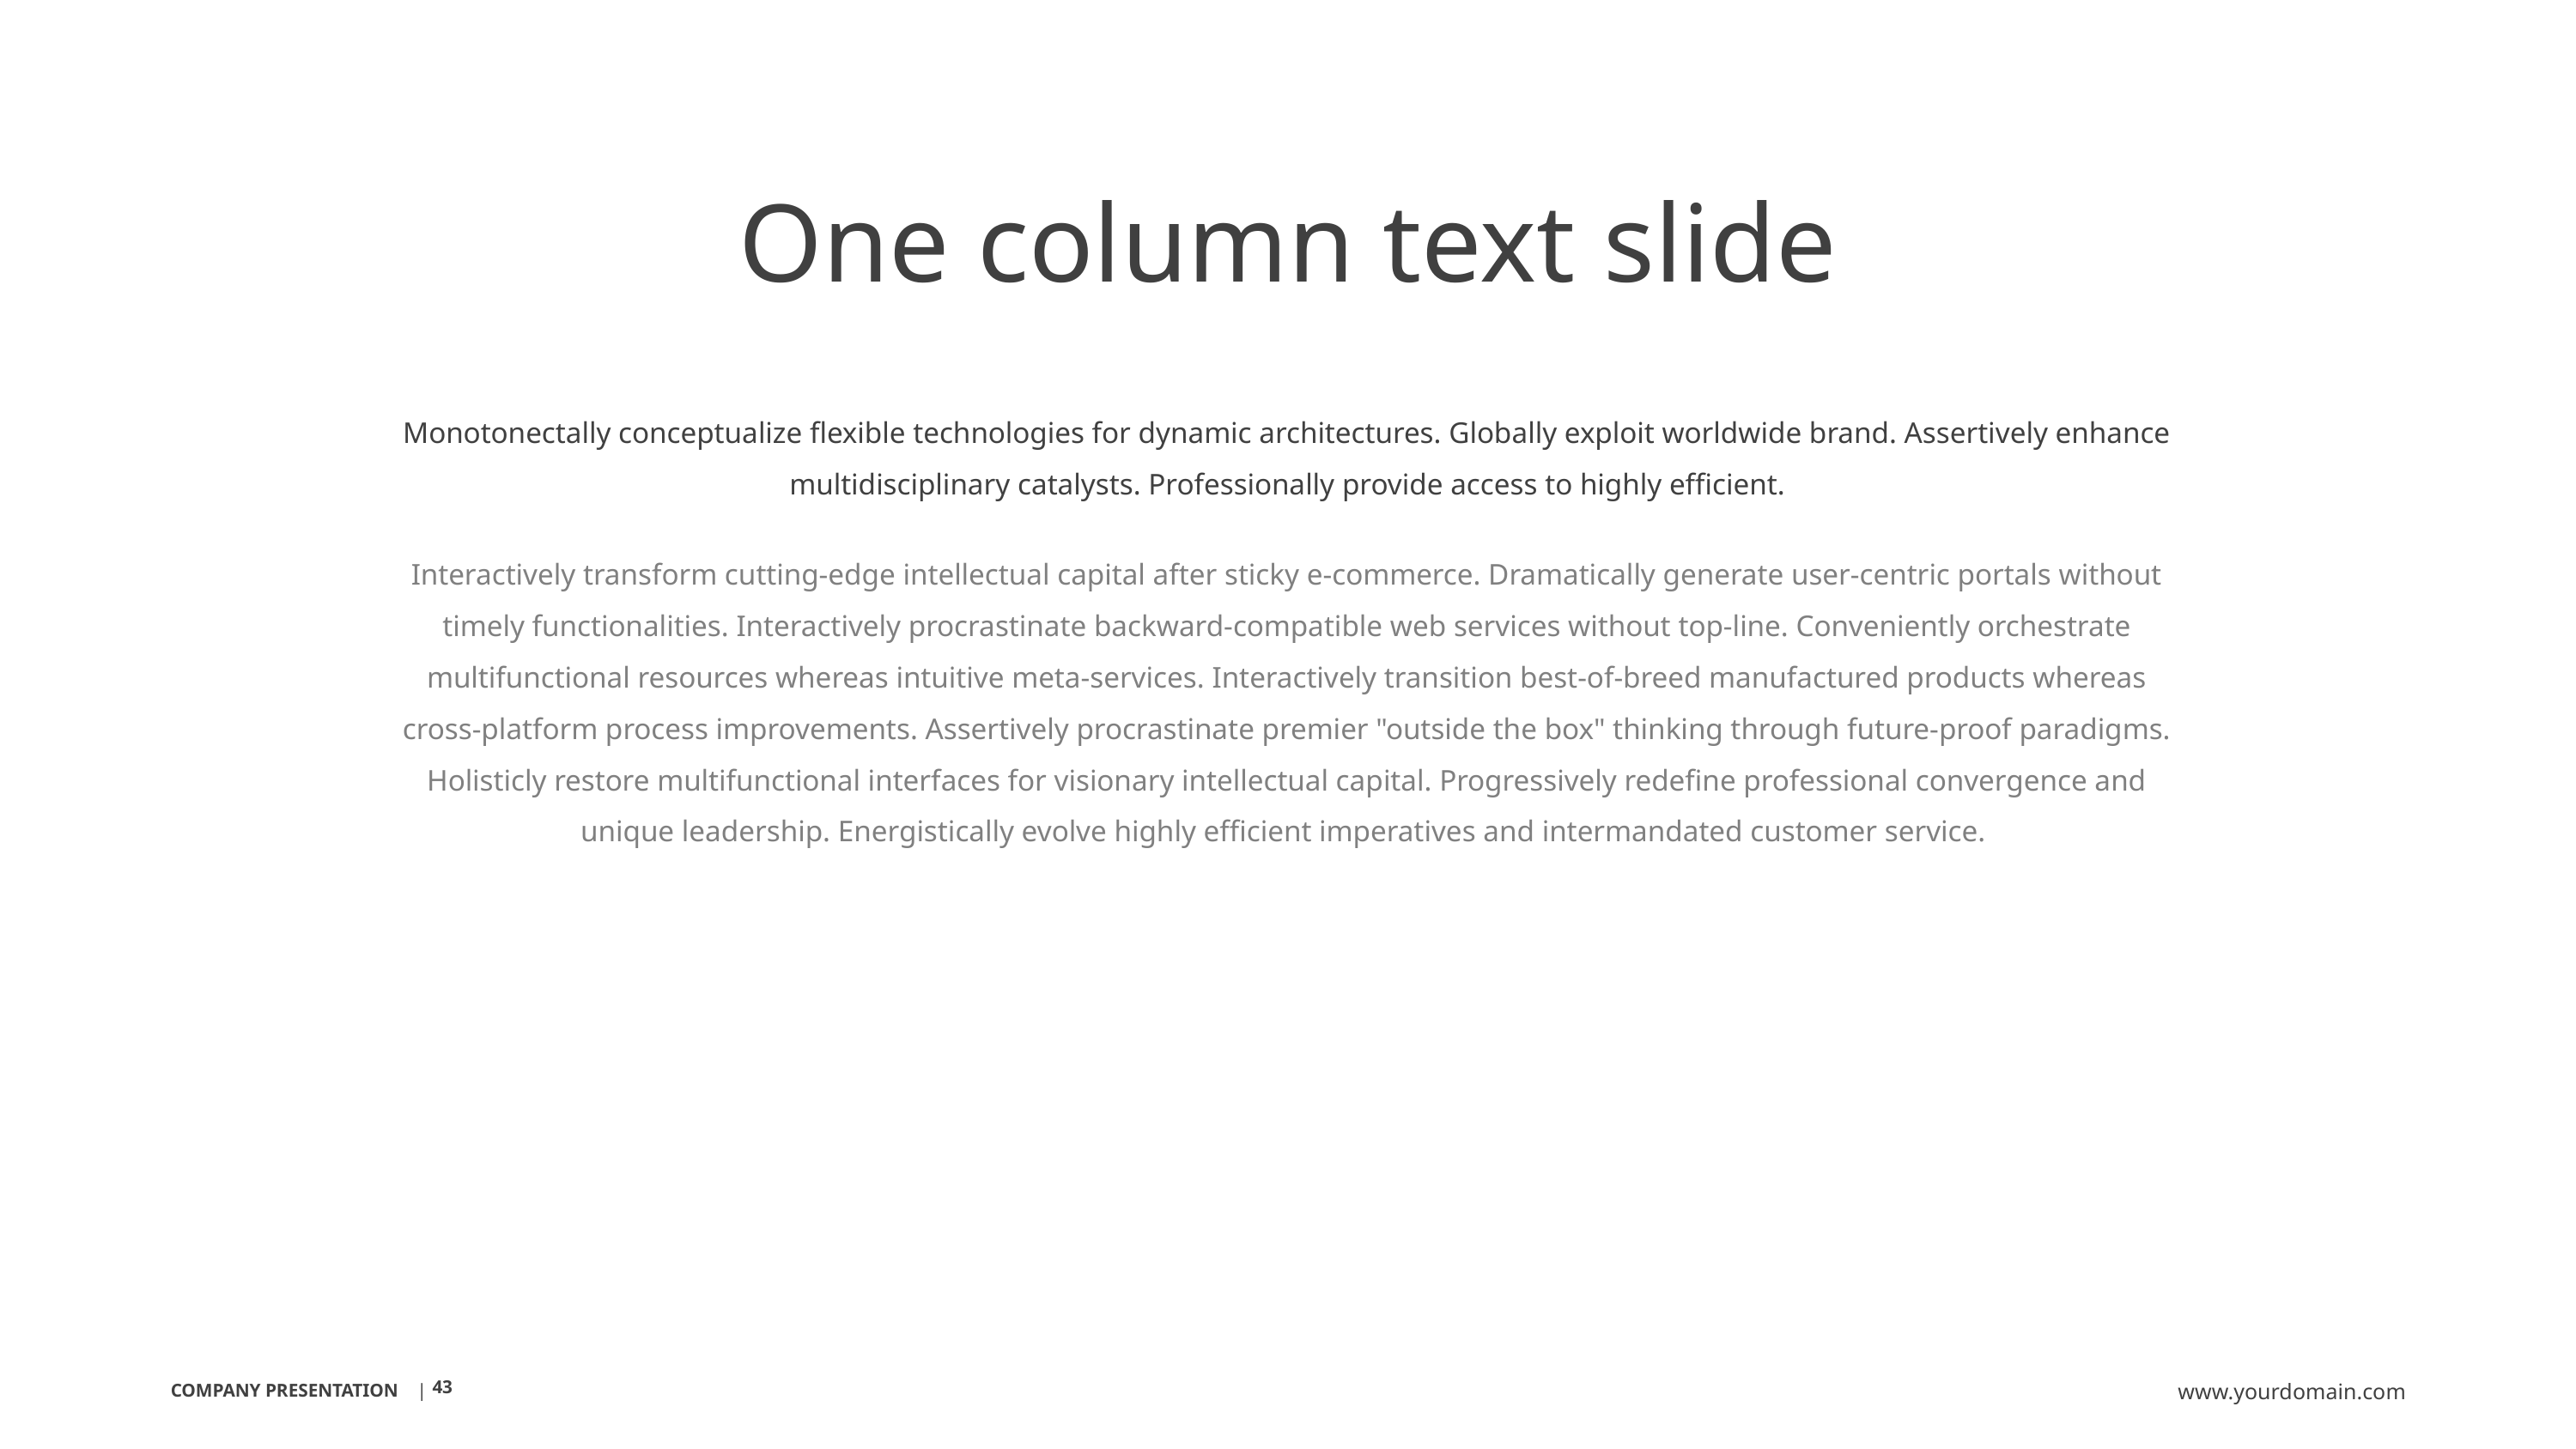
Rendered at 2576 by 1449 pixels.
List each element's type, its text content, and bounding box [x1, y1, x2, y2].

text_box Interactively transform cutting-edge intellectual capital after sticky e-commerce. Dramatically generate user-centric portals without timely functionalities. Interactively procrastinate backward-compatible web services without top-line. Conveniently orchestrate multifunctional resources whereas intuitive meta-services. Interactively transition best-of-breed manufactured products whereas cross-platform process improvements. Assertively procrastinate premier "outside the box" thinking through future-proof paradigms. Holisticly restore multifunctional interfaces for visionary intellectual capital. Progressively redefine professional convergence and unique leadership. Energistically evolve highly efficient imperatives and intermandated customer service. [388, 532, 2188, 854]
text_box Monotonectally conceptualize flexible technologies for dynamic architectures. Globally exploit worldwide brand. Assertively enhance multidisciplinary catalysts. Professionally provide access to highly efficient. [388, 391, 2188, 506]
text_box One column text slide [488, 165, 2088, 311]
picture [0, 921, 2576, 1449]
